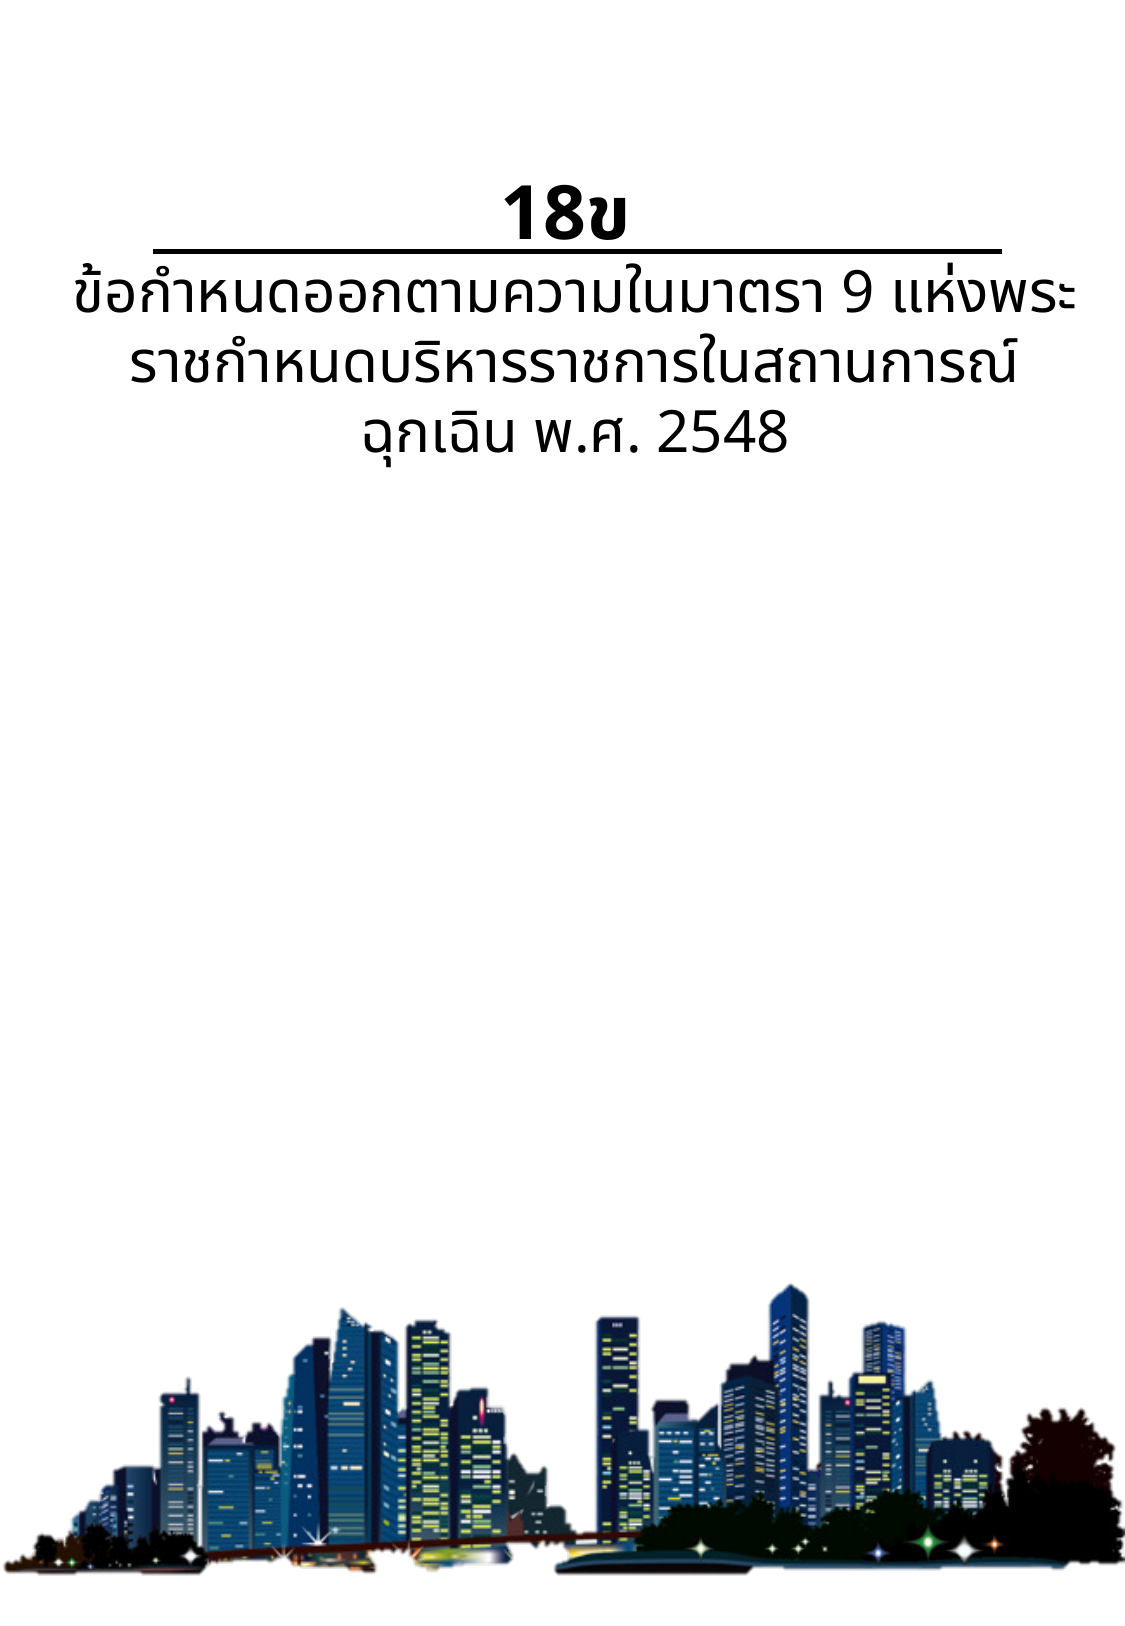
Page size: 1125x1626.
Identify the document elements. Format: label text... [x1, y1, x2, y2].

text_box 18ข ข้อกำหนดออกตามความในมาตรา 9 แห่งพระราชกำหนดบริหารราชการในสถานการณ์ฉุกเฉิน พ.ศ. 2548 [45, 156, 1105, 472]
picture [0, 1148, 1125, 1623]
